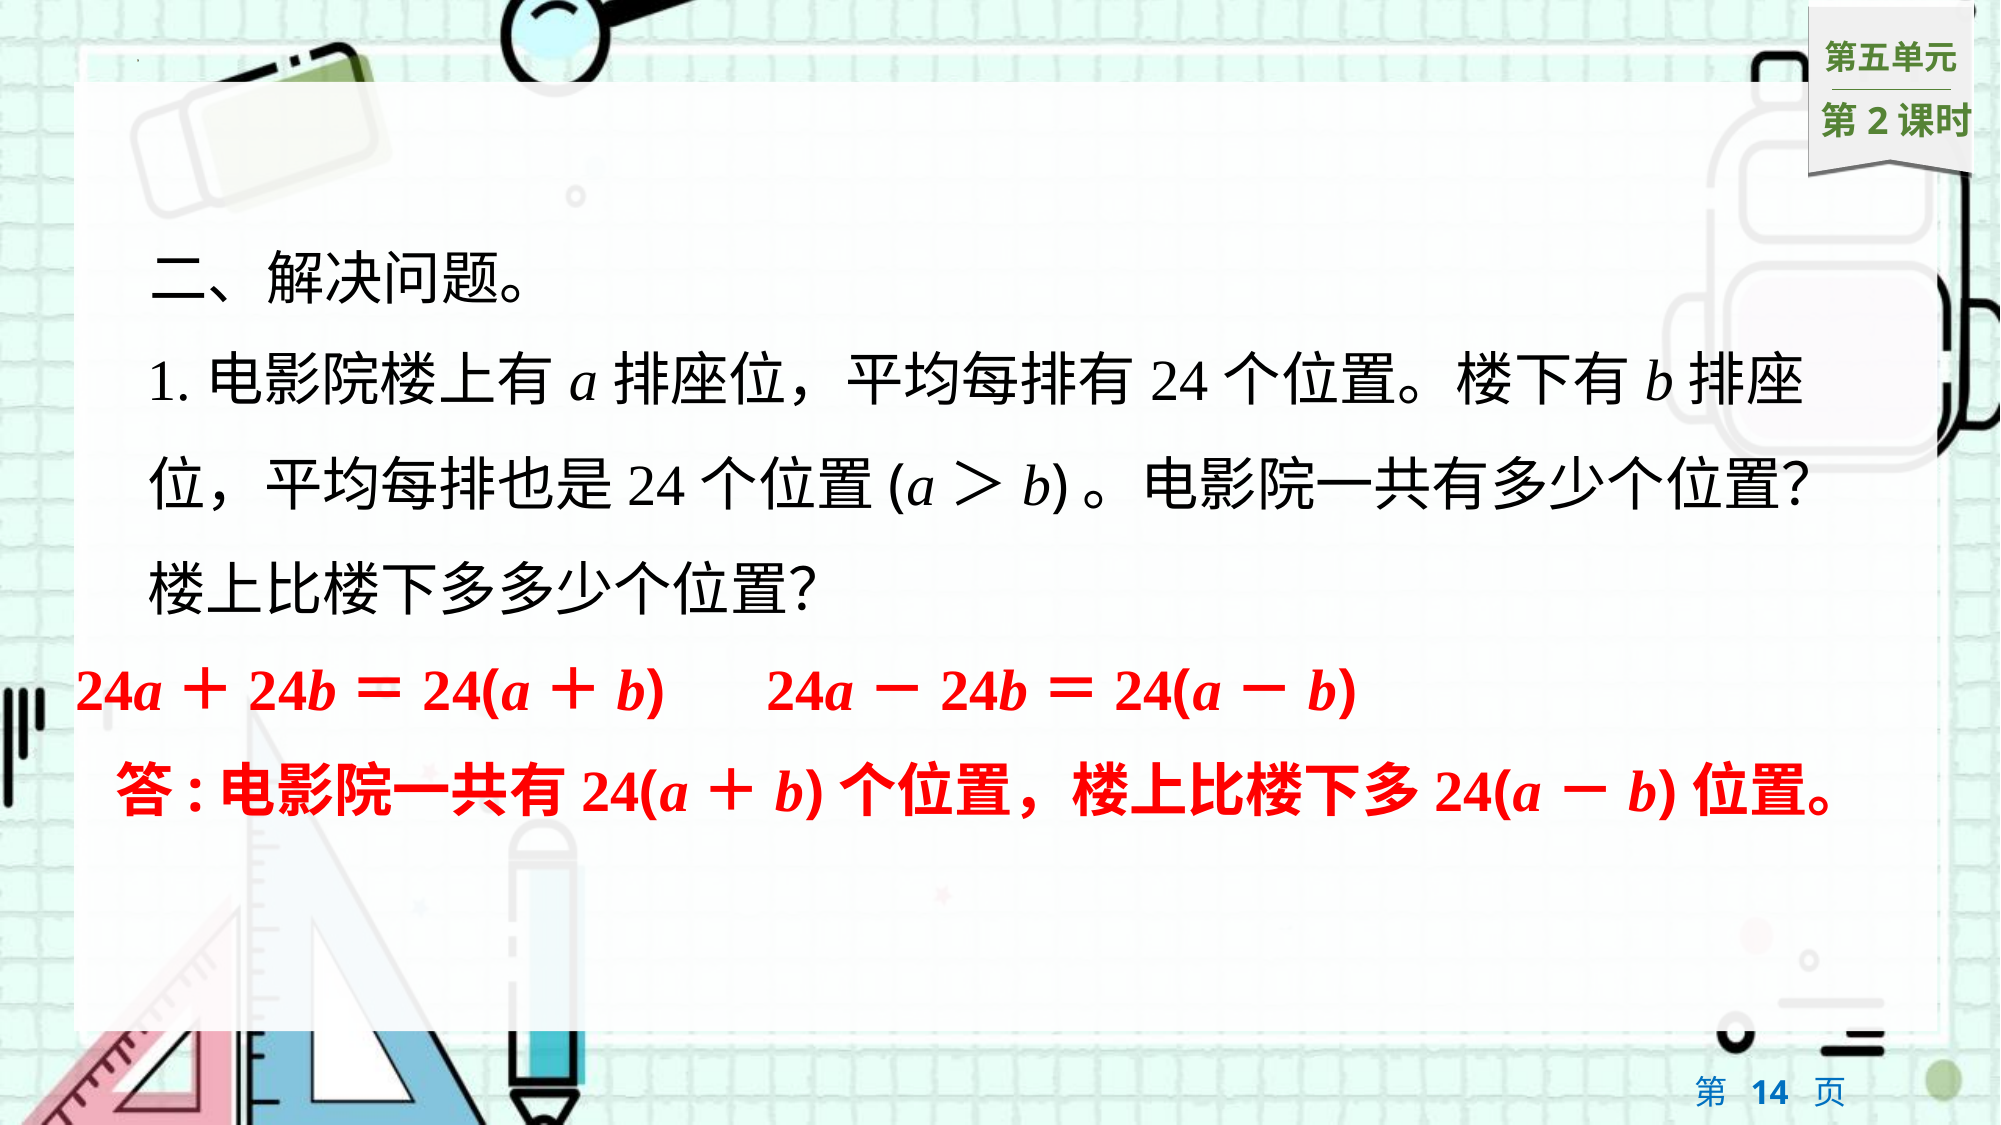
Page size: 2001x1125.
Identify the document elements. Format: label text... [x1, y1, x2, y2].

text_box 1.电影院楼上有a排座位，平均每排有24个位置。楼下有b排座位，平均每排也是24个位置(a＞b)。电影院一共有多少个位置？楼上比楼下多多少个位置？ [147, 307, 1853, 623]
text_box 24a＋24b＝24(a＋b) 24a－24b＝24(a－b) [75, 617, 1357, 723]
text_box 答:电影院一共有24(a＋b)个位置，楼上比楼下多24(a－b)位置。 [115, 718, 1866, 824]
picture [0, 0, 2000, 1125]
picture [1938, 168, 1971, 176]
text_box 二、解决问题。 [149, 206, 558, 307]
